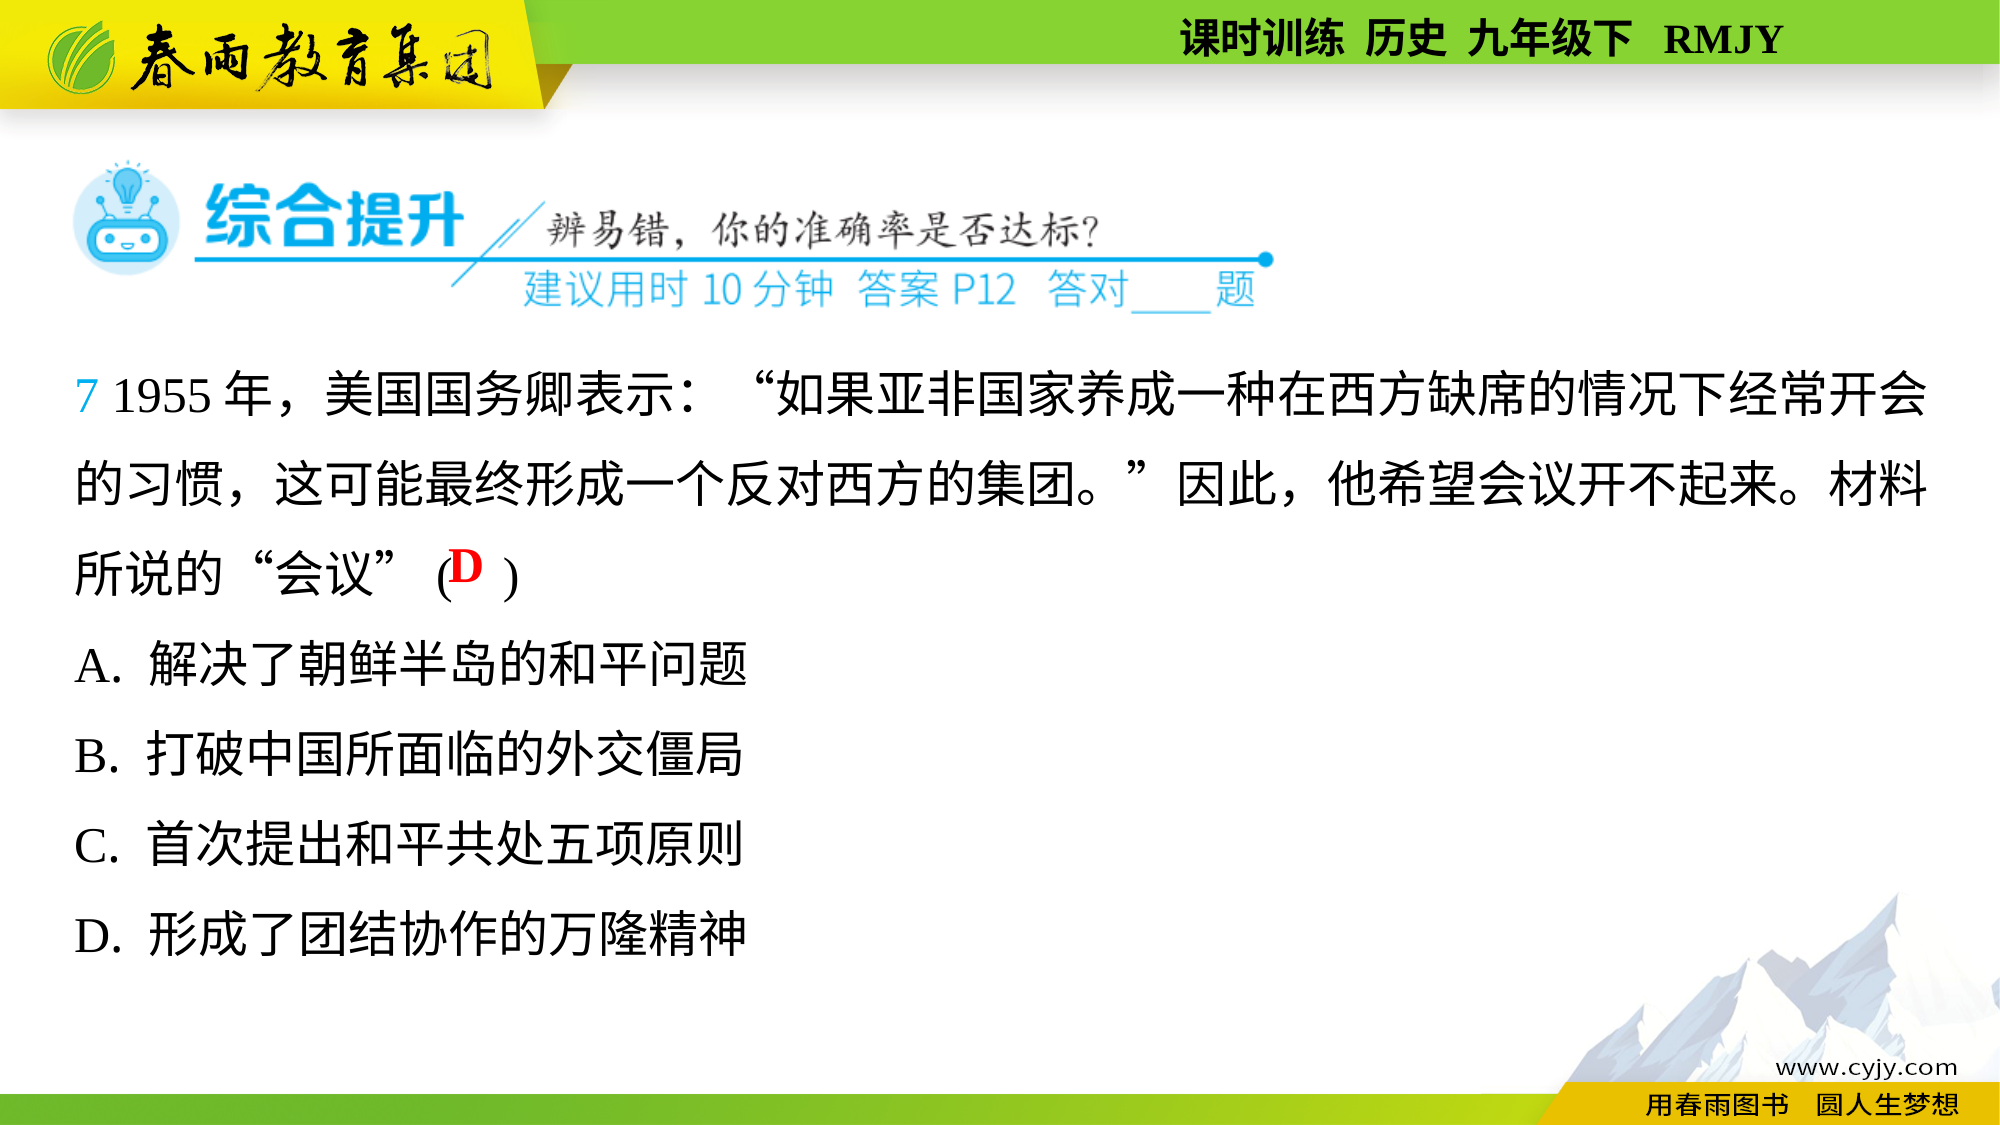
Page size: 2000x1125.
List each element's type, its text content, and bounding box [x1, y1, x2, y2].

list 7 1955年，美国国务卿表示：“如果亚非国家养成一种在西方缺席的情况下经常开会的习惯，这可能最终形成一个反对西方的集团。”因此，他希望会议开不起来。材料所说的“会议”( ) A. 解决了朝鲜半岛的和平问题 B. 打破中国所面临的外交僵局 C. 首次提出和平共处五项原则 D. 形成了团结协作的万隆精神 [59, 324, 1944, 976]
text_box D [433, 525, 500, 600]
picture [0, 0, 2000, 1125]
